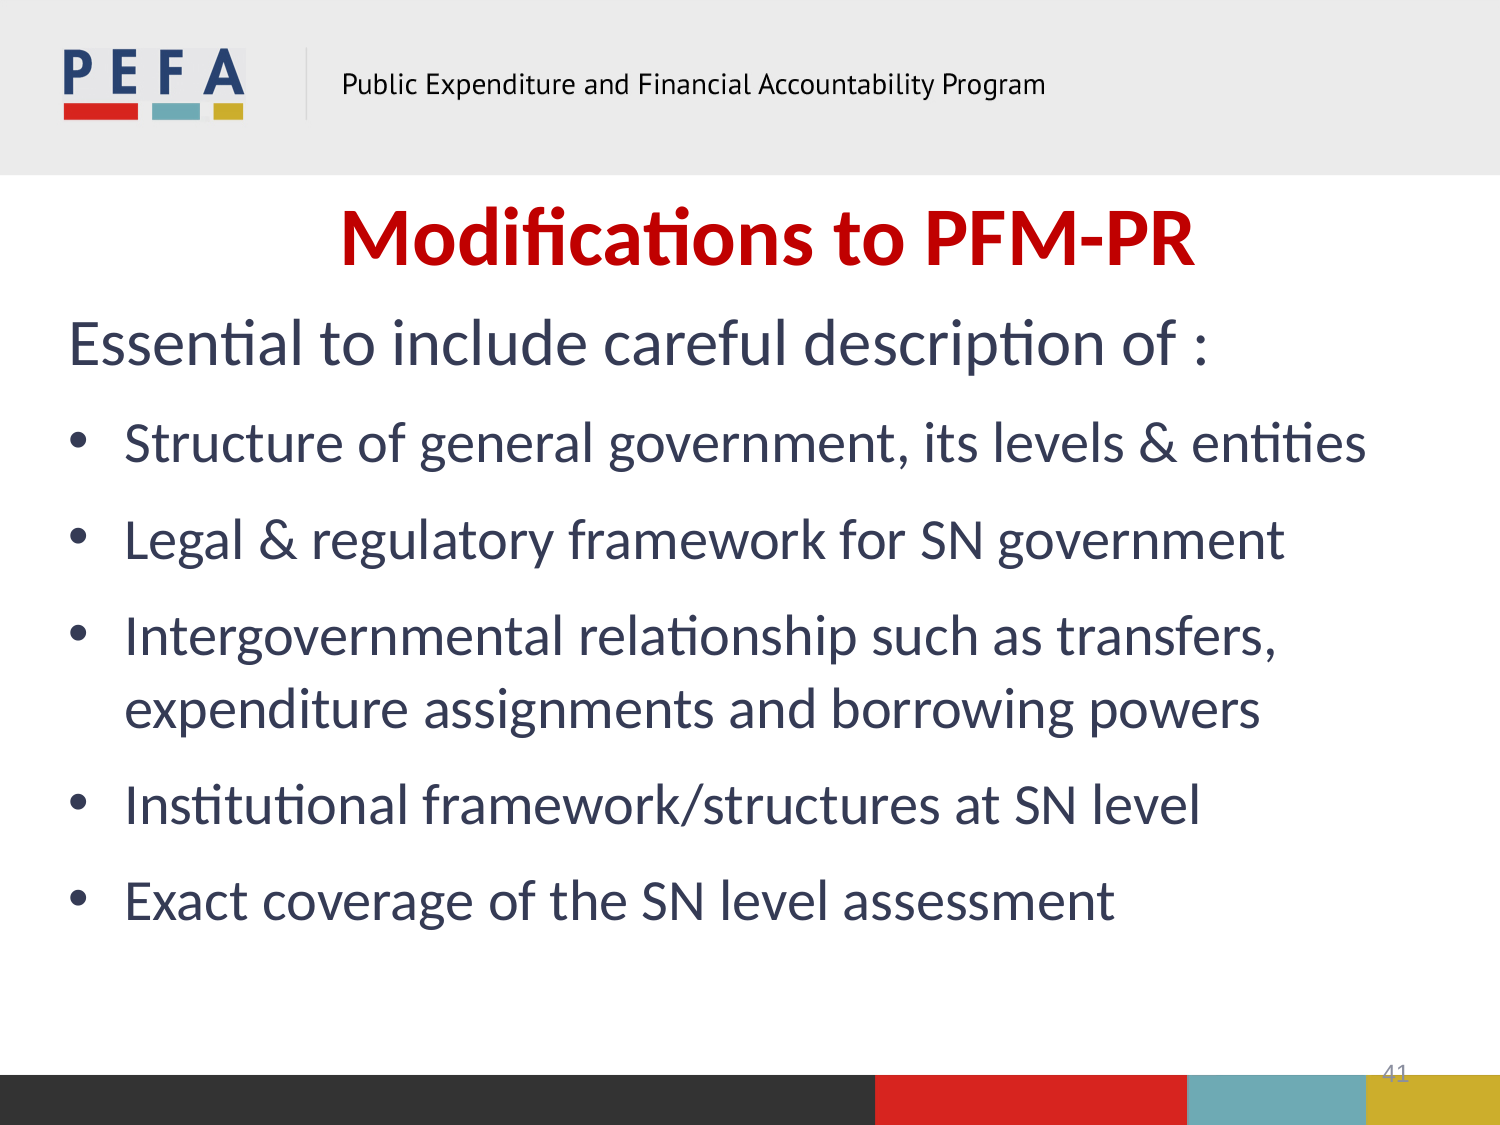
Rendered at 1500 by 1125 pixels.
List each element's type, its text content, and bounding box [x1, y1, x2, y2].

title Modifications to PFM-PR [88, 148, 1449, 290]
slide_number 41 [1074, 1042, 1425, 1103]
picture [0, 0, 1500, 1125]
list Essential to include careful description of : Structure of general government, its levels & entities Legal & regulatory framework for SN government Intergovernmental relationship such as transfers, expenditure assignments and borrowing powers Institutional framework/structures at SN level Exact coverage of the SN level assessment [52, 290, 1500, 1036]
